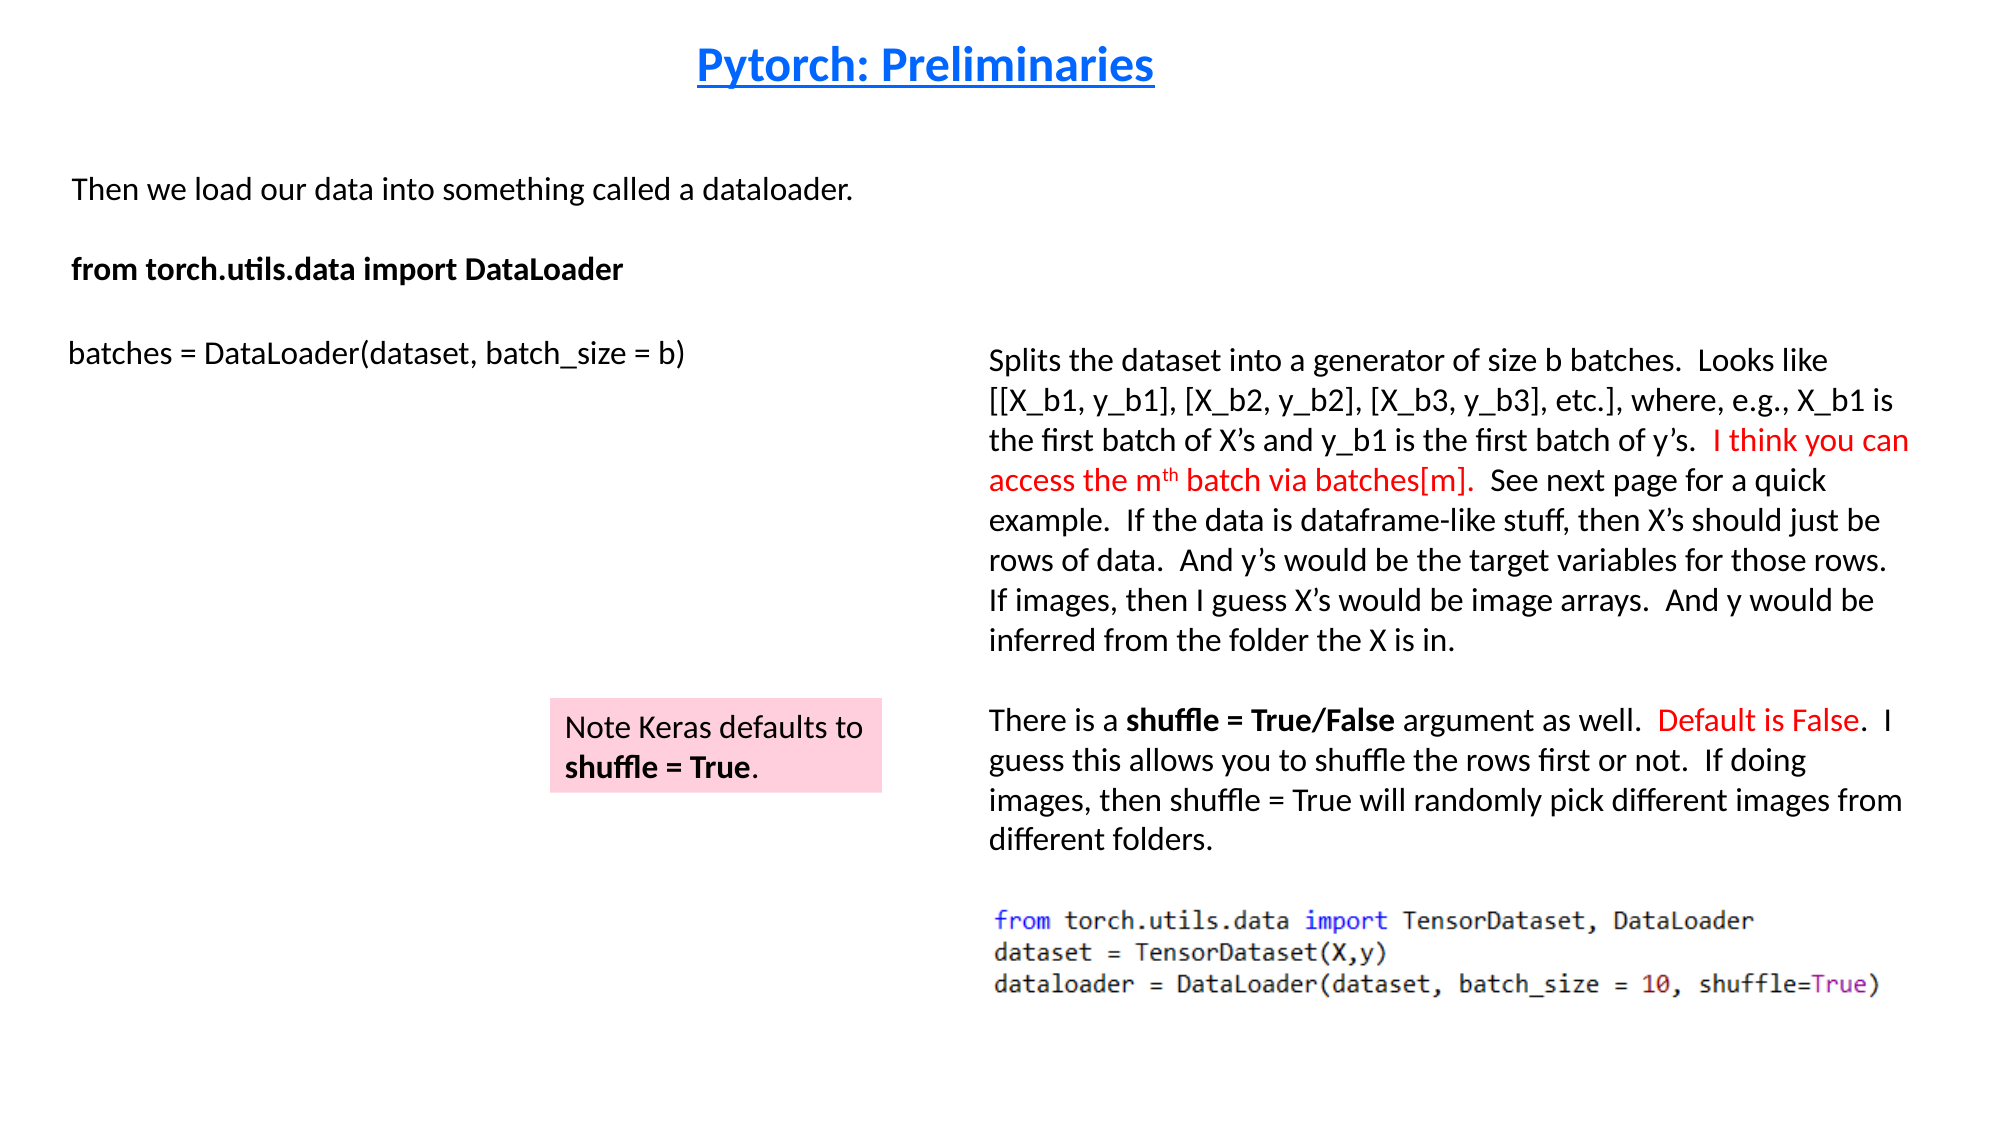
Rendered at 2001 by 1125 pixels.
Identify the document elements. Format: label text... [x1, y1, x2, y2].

text_box batches = DataLoader(dataset, batch_size = b) [53, 323, 760, 379]
picture [988, 896, 1891, 1018]
text_box from torch.utils.data import DataLoader [56, 239, 692, 295]
text_box Splits the dataset into a generator of size b batches. Looks like [[X_b1, y_b1], [X_b2, y_b2], [X_b3, y_b3], etc.], where, e.g., X_b1 is the first batch of X’s and y_b1 is the first batch of y’s. I think you can access the mth batch via batches[m]. See next page for a quick example. If the data is dataframe-like stuff, then X’s should just be rows of data. And y’s would be the target variables for those rows. If images, then I guess X’s would be image arrays. And y would be inferred from the folder the X is in. There is a shuffle = True/False argument as well. Default is False. I guess this allows you to shuffle the rows first or not. If doing images, then shuffle = True will randomly pick different images from different folders. [974, 331, 1928, 865]
text_box Then we load our data into something called a dataloader. [56, 159, 952, 215]
text_box Note Keras defaults to shuffle = True. [550, 698, 882, 793]
text_box Pytorch: Preliminaries [682, 24, 1170, 100]
